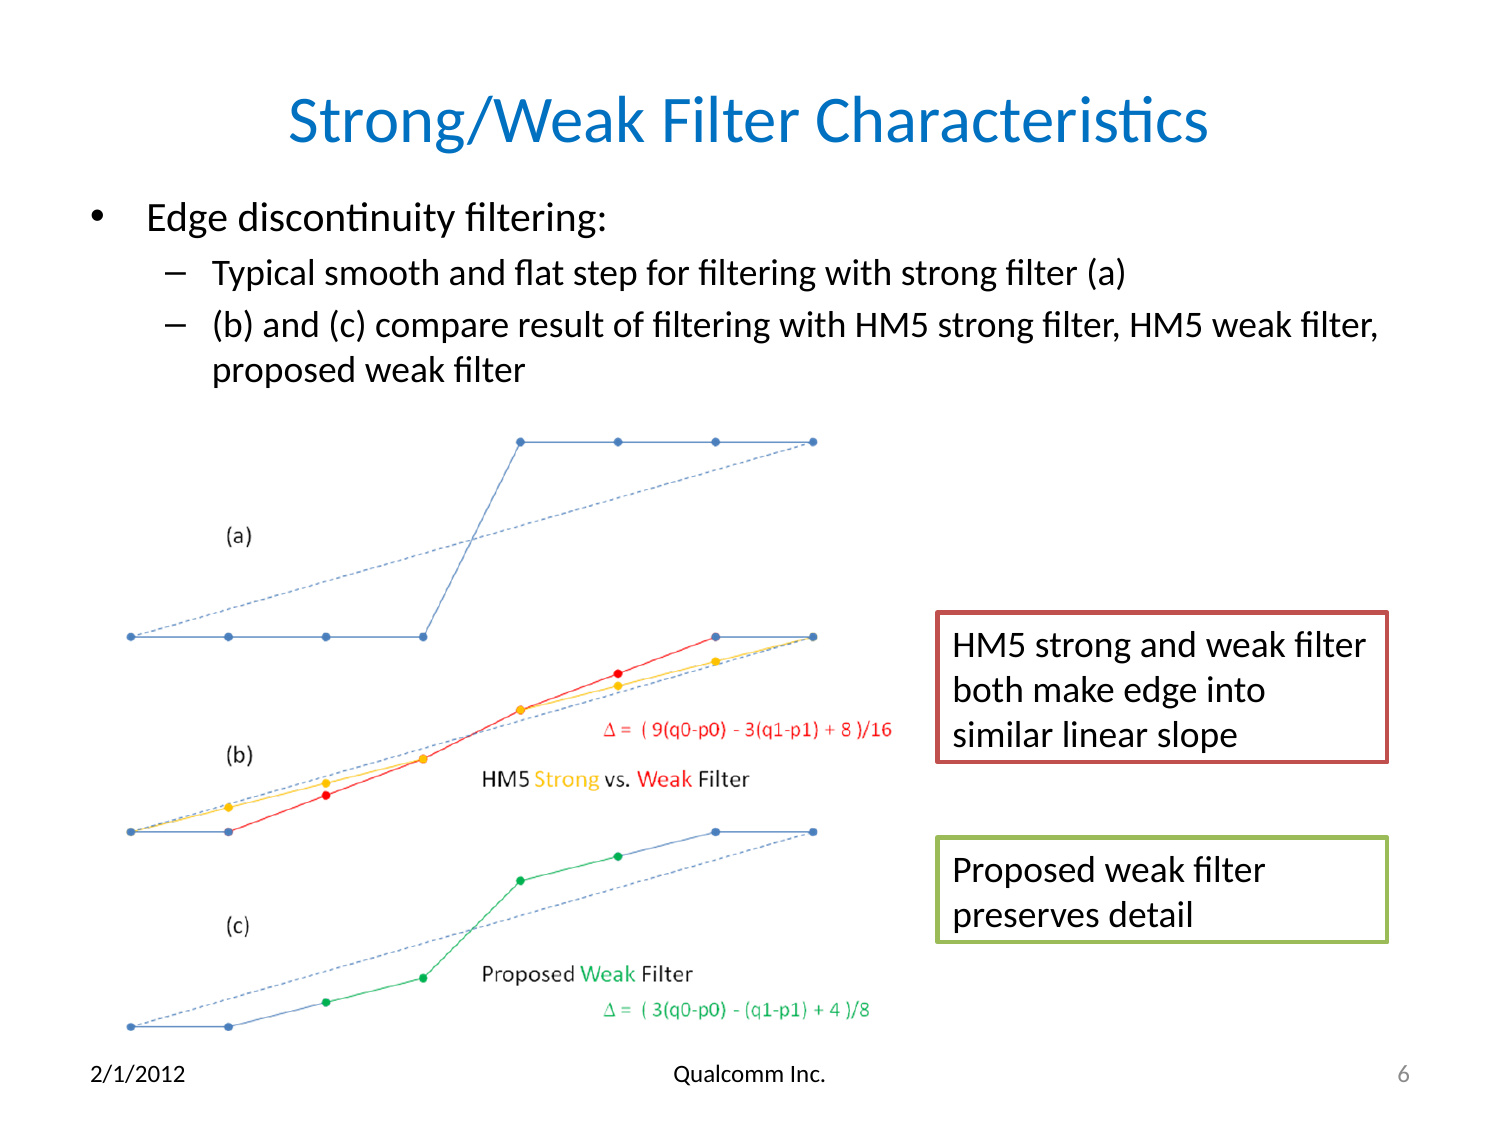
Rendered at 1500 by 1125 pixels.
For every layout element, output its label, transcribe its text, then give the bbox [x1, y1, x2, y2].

picture [124, 437, 970, 1052]
title Strong/Weak Filter Characteristics [75, 45, 1425, 182]
text_box HM5 strong and weak filter both make edge into similar linear slope [974, 610, 1389, 764]
footer Qualcomm Inc. [512, 1042, 988, 1103]
list Edge discontinuity filtering: Typical smooth and flat step for filtering with strong filter (a) (b) and (c) compare result of filtering with HM5 strong filter, HM5 weak filter, proposed weak filter [75, 182, 1425, 1000]
slide_number 6 [1074, 1042, 1425, 1103]
text_box Proposed weak filter preserves detail [974, 835, 1389, 944]
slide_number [75, 1042, 425, 1103]
